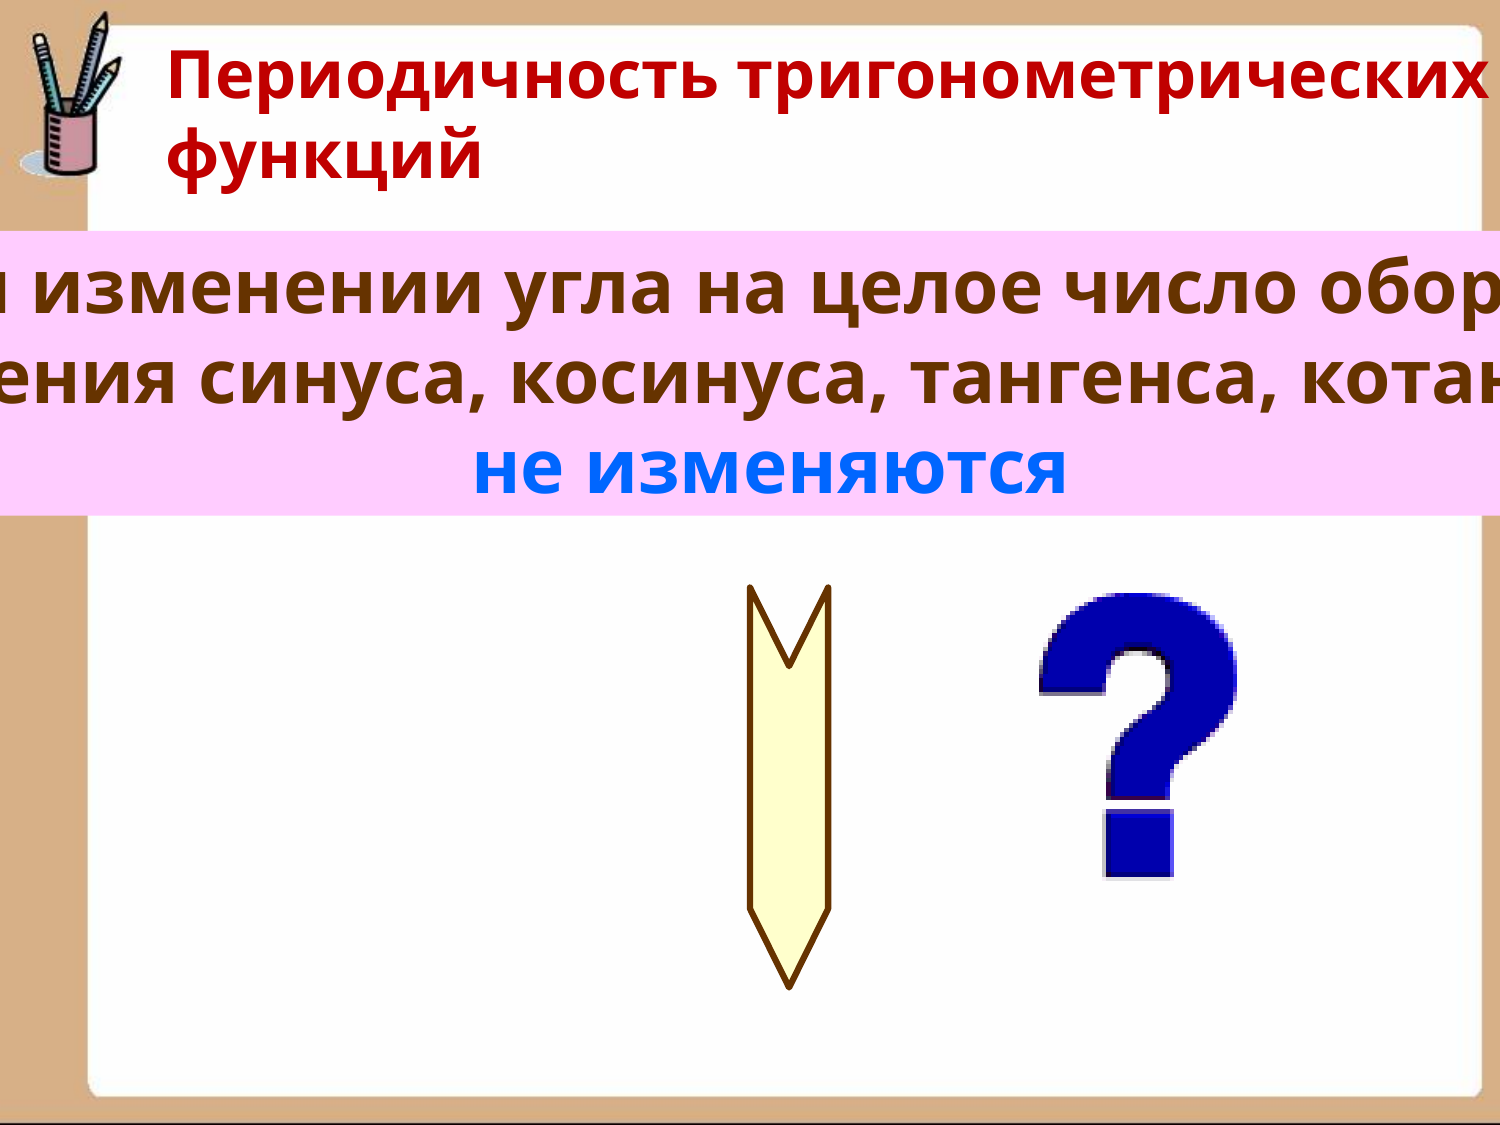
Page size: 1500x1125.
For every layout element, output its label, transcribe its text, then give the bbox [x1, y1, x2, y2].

picture [0, 0, 1500, 230]
text_box При изменении угла на целое число оборотов значения синуса, косинуса, тангенса, котангенса не изменяются [0, 230, 1500, 516]
picture [0, 516, 1500, 1125]
text_box Периодичность тригонометрических функций [150, 24, 1500, 200]
text_box [747, 585, 831, 990]
